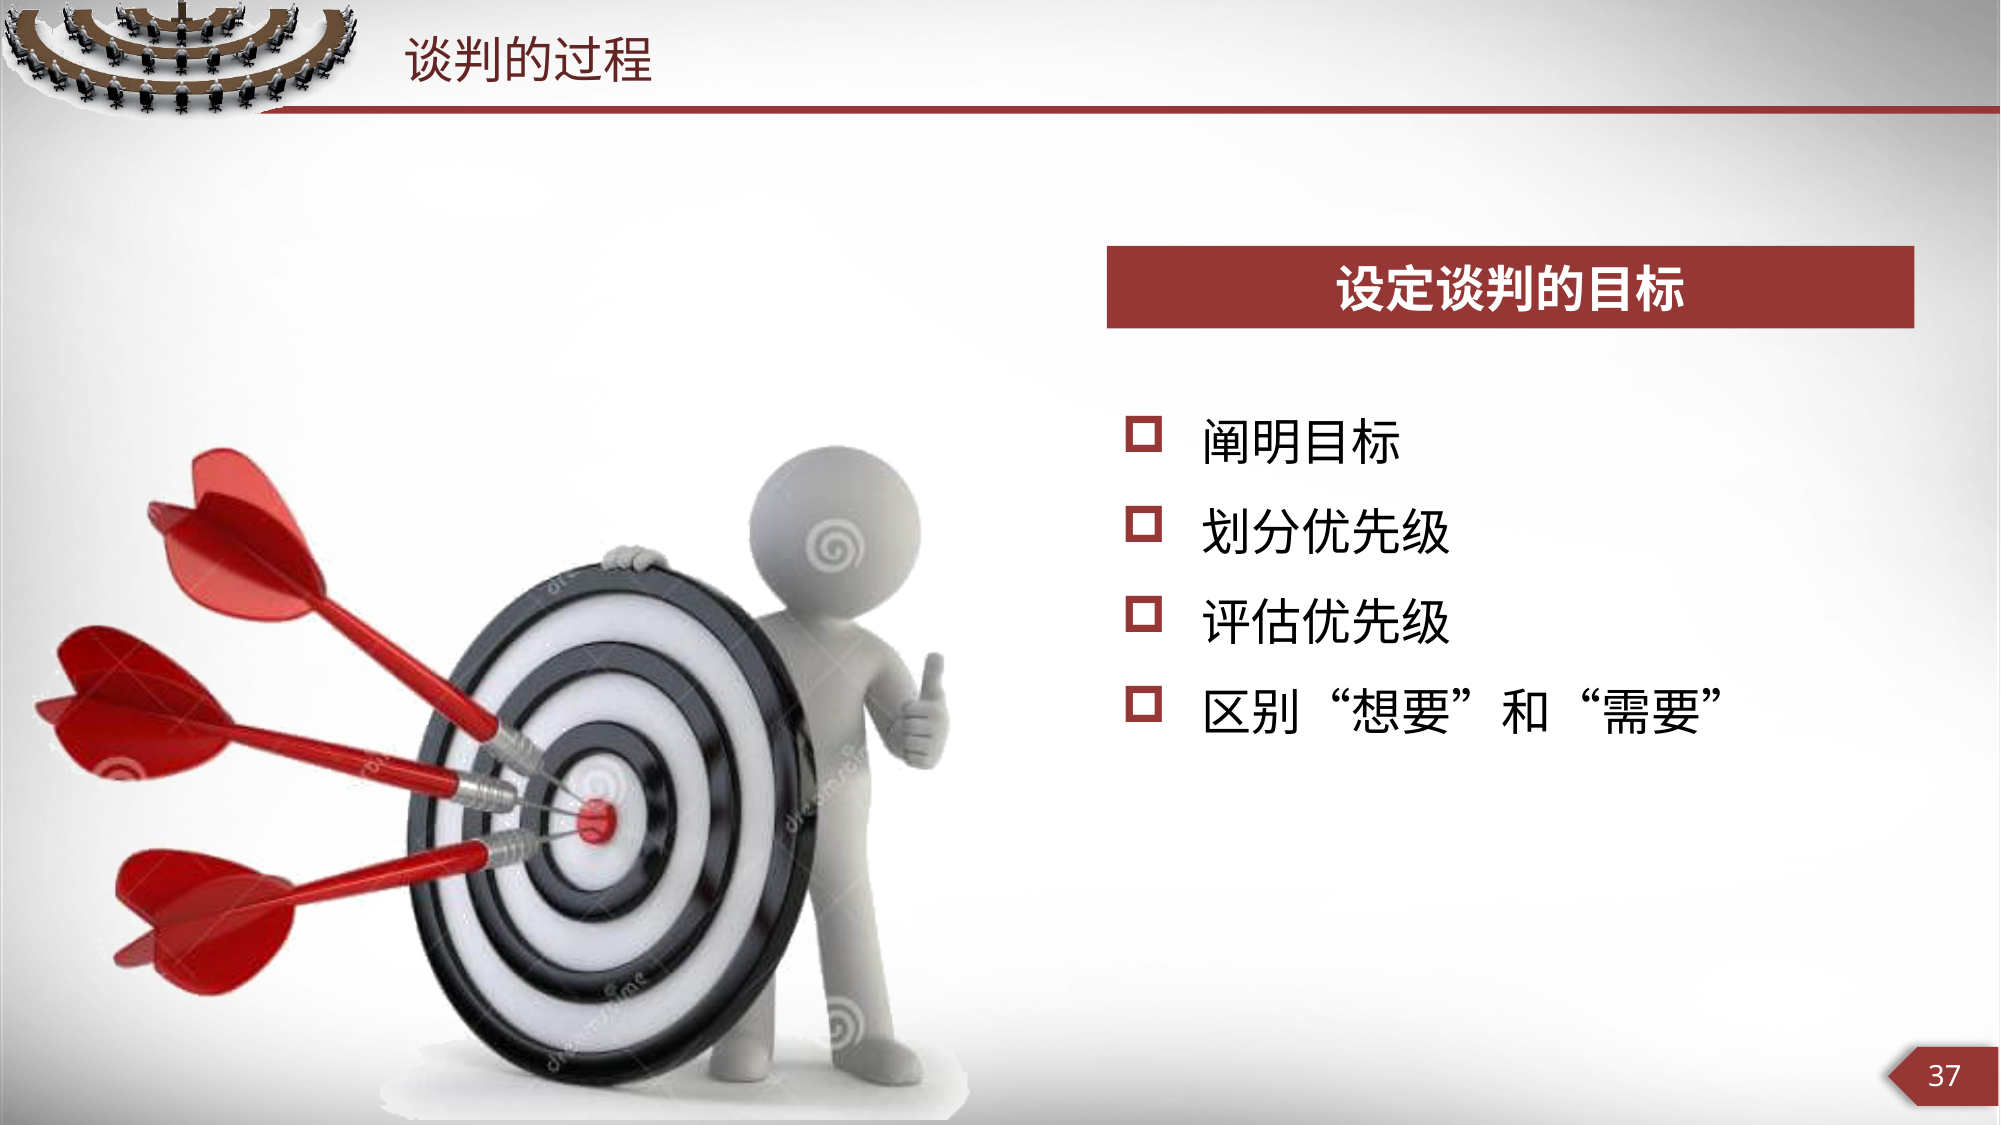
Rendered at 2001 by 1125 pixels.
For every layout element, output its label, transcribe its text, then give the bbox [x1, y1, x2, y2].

text_box 阐明目标 划分优先级 评估优先级 区别“想要”和“需要” [1106, 373, 2000, 749]
picture [0, 0, 2001, 1125]
slide_number 37 [1889, 1046, 2000, 1107]
text_box 设定谈判的目标 [1106, 245, 1915, 329]
list 谈判的过程 [388, 11, 1074, 107]
